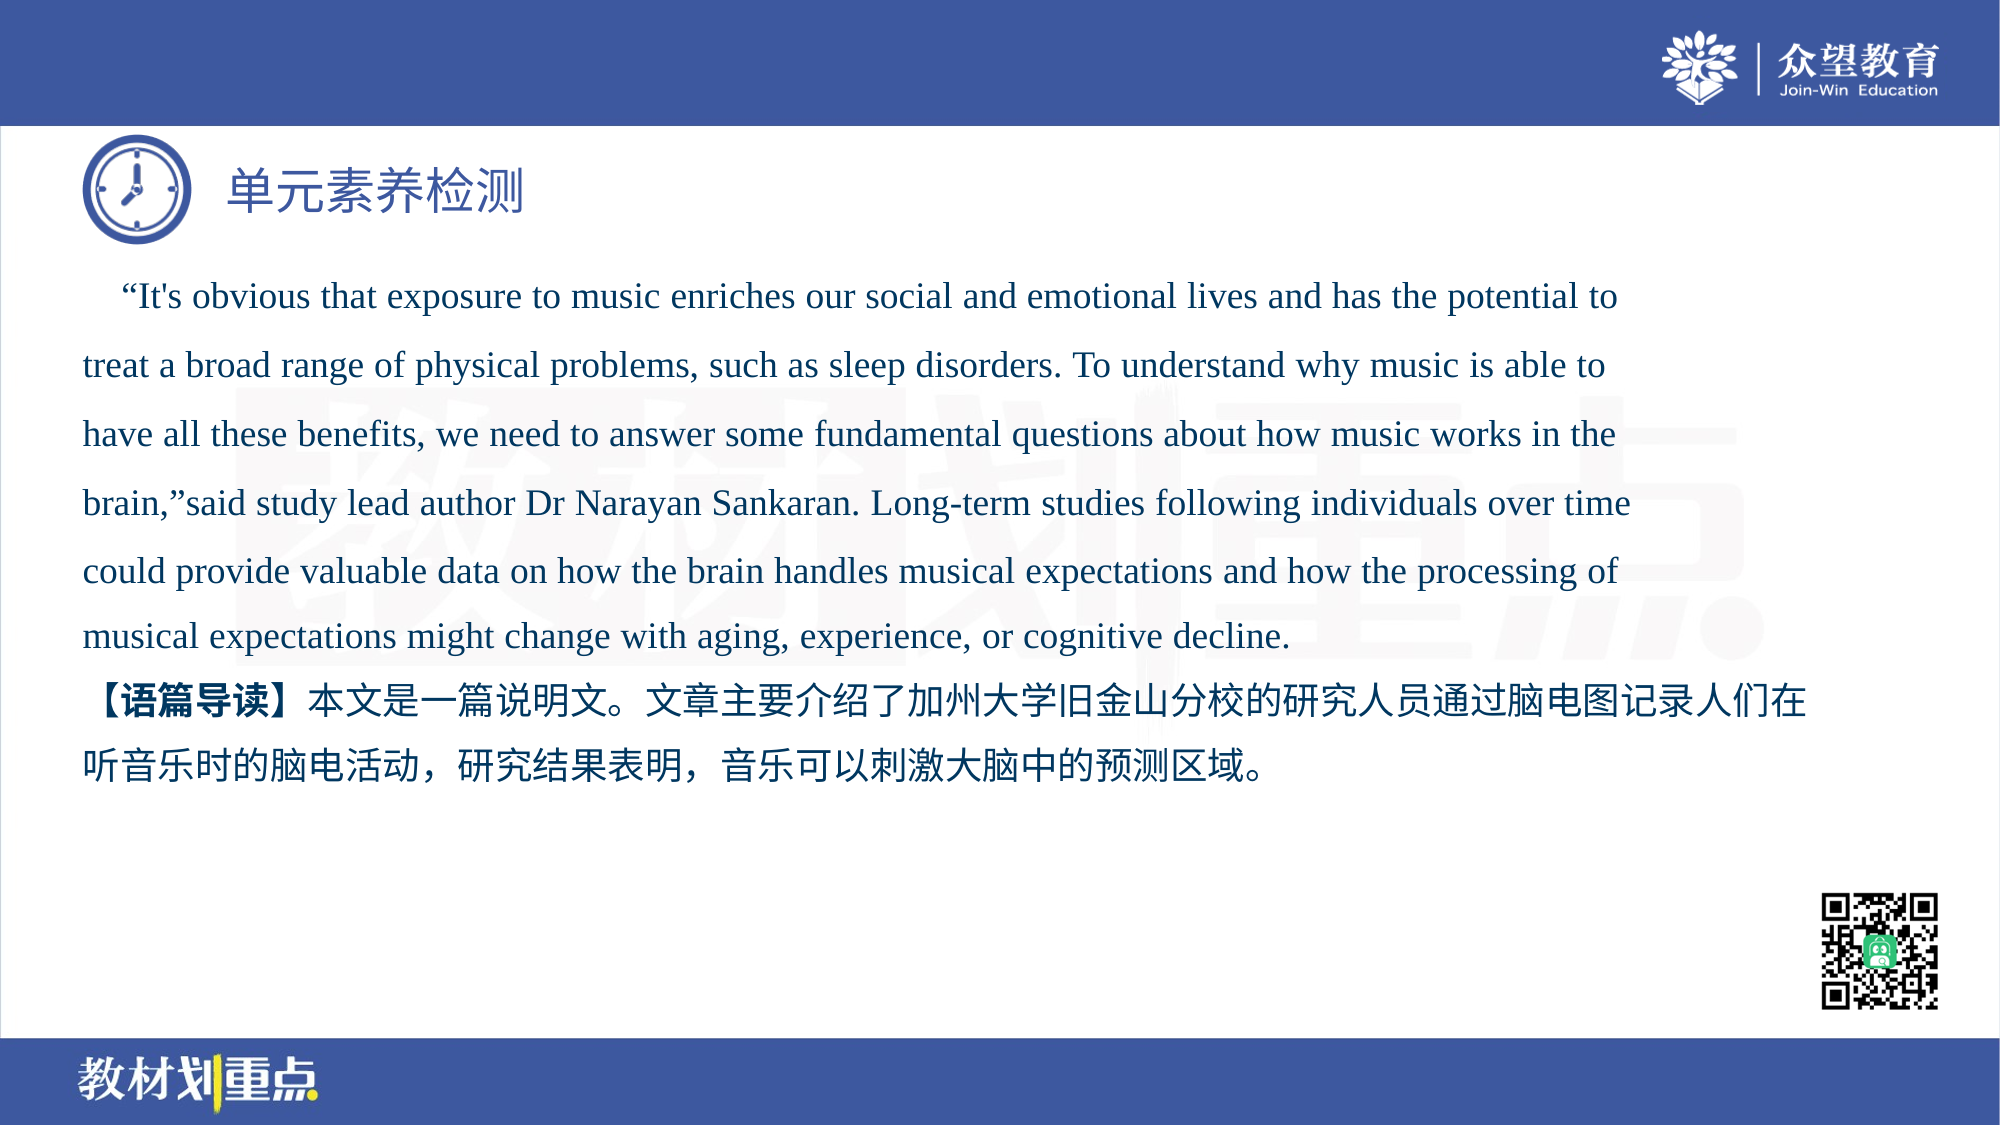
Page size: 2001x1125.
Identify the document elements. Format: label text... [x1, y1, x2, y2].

text_box “It's obvious that exposure to music enriches our social and emotional lives and has the potential to treat a broad range of physical problems, such as sleep disorders. To understand why music is able to have all these benefits, we need to answer some fundamental questions about how music works in the brain,”said study lead author Dr Narayan Sankaran. Long-term studies following individuals over time could provide valuable data on how the brain handles musical expectations and how the processing of musical expectations might change with aging, experience, or cognitive decline. [82, 247, 1817, 649]
text_box 【语篇导读】本文是一篇说明文。文章主要介绍了加州大学旧金山分校的研究人员通过脑电图记录人们在 听音乐时的脑电活动，研究结果表明，音乐可以刺激大脑中的预测区域。 [82, 653, 1817, 780]
picture [0, 0, 2000, 1125]
